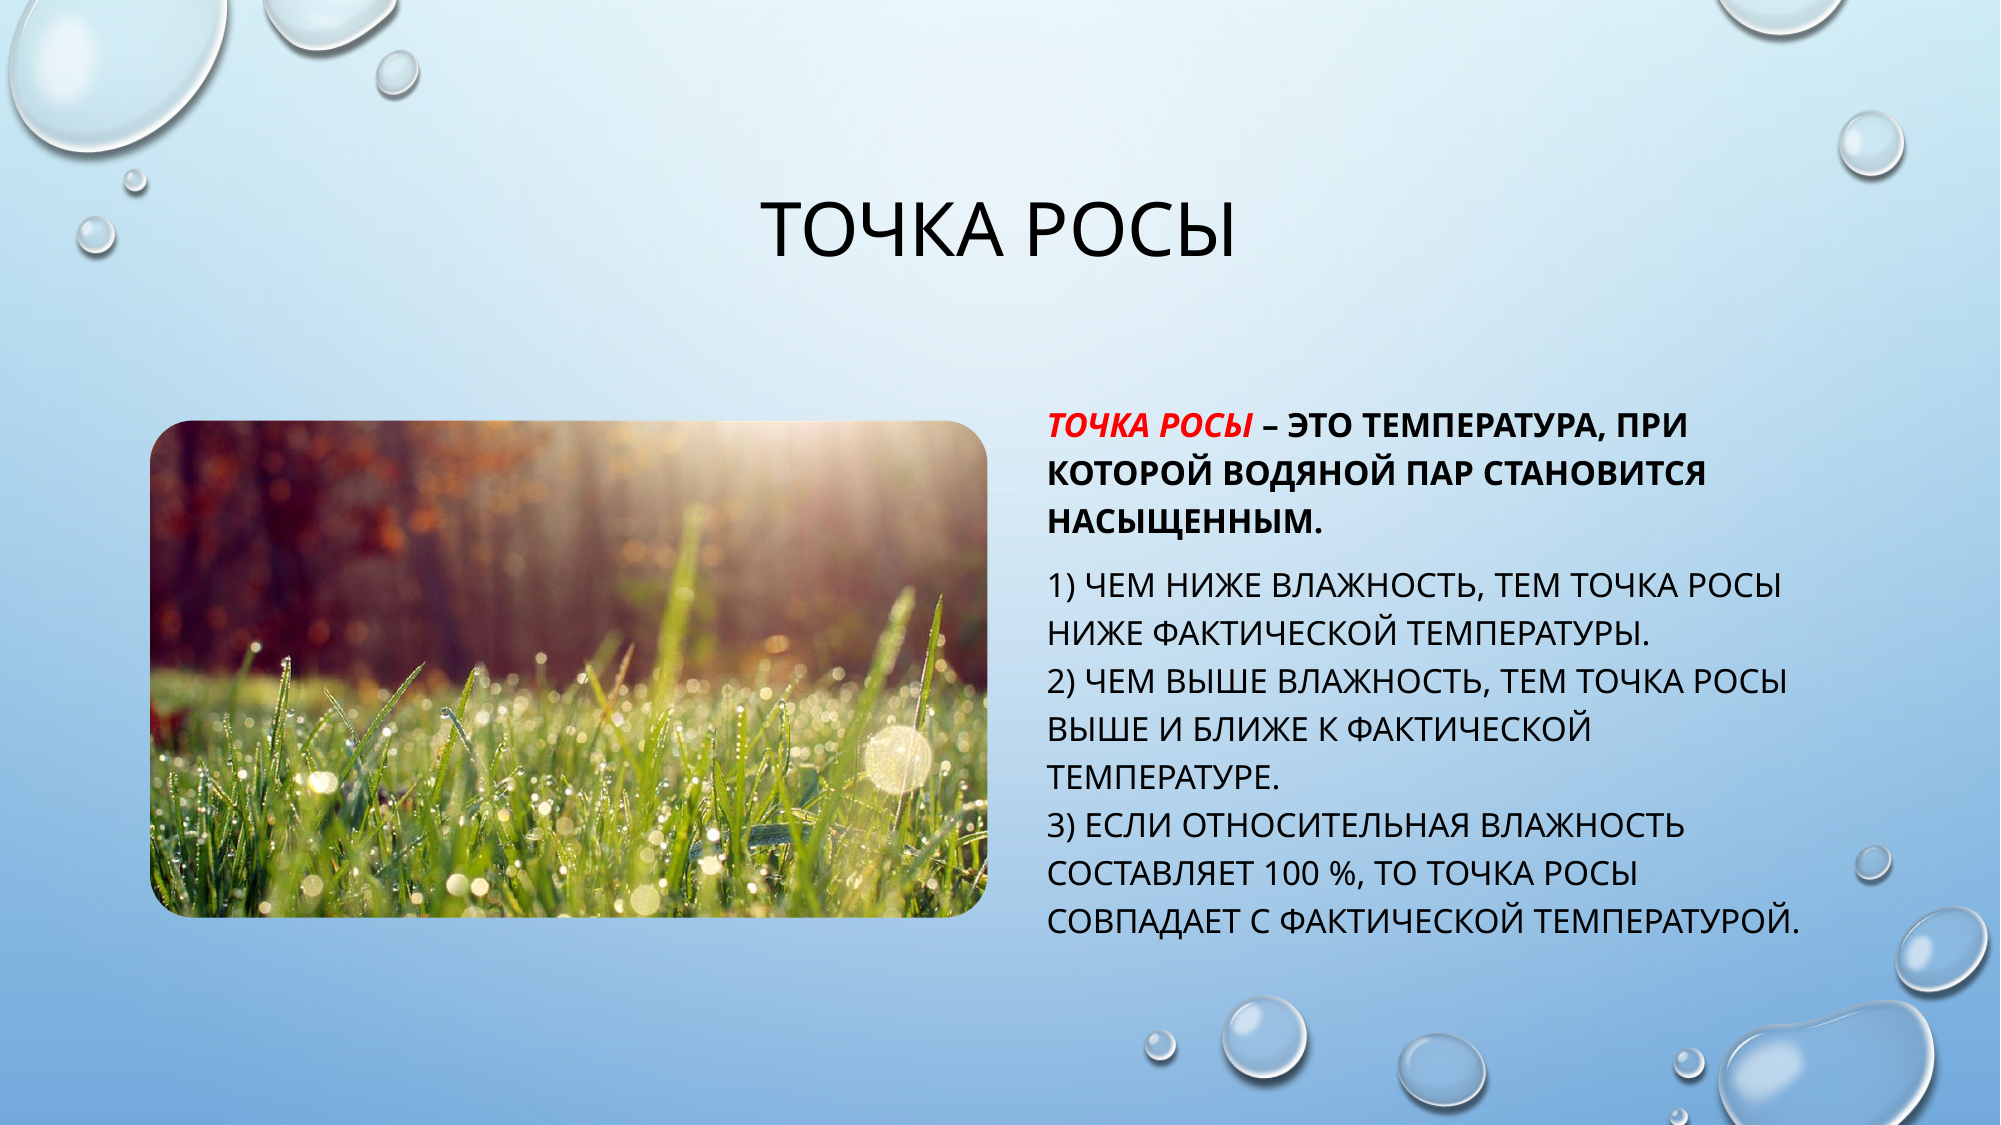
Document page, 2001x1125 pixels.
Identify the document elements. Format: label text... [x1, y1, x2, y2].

list Точка росы – это температура, при которой водяной пар становится насыщенным. 1) Чем ниже влажность, тем точка росы ниже фактической температуры. 2) Чем выше влажность, тем точка росы выше и ближе к фактической температуре. 3) Если относительная влажность составляет 100 %, то точка росы совпадает с фактической температурой. [1031, 388, 1850, 950]
picture [0, 0, 2000, 1125]
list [149, 420, 988, 918]
title Точка росы [149, 101, 1851, 364]
